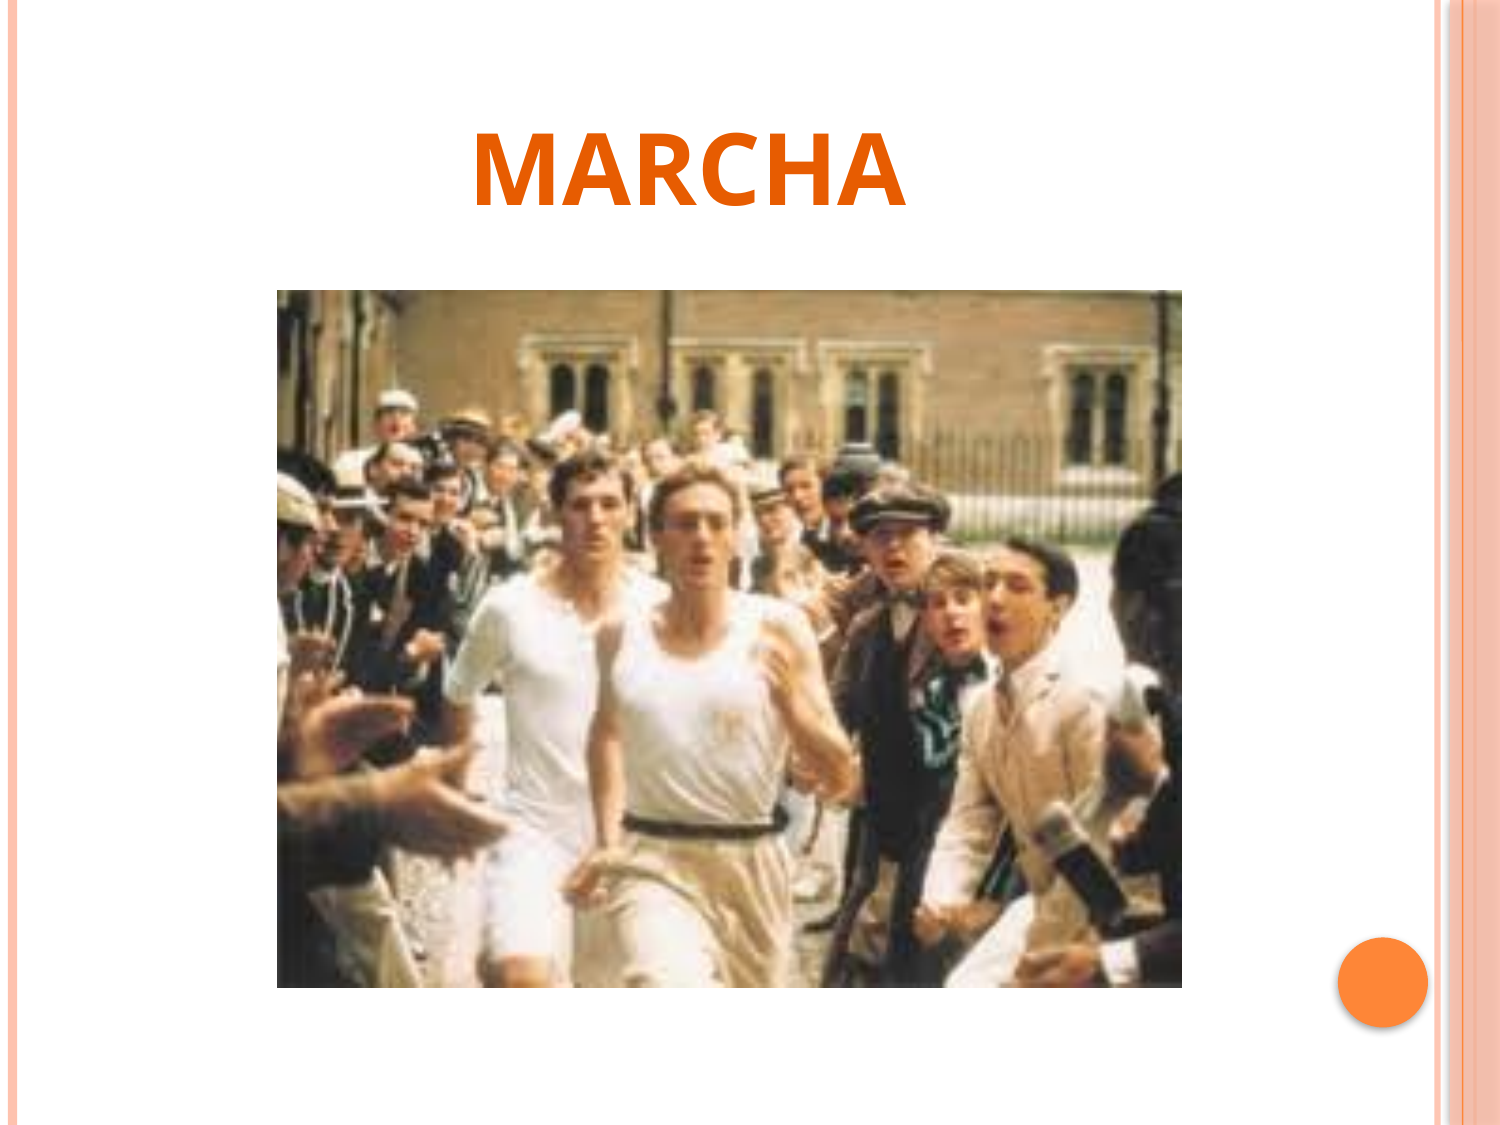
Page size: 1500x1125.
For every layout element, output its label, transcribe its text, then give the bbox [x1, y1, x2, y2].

title marcha [75, 45, 1300, 233]
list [276, 290, 1183, 989]
